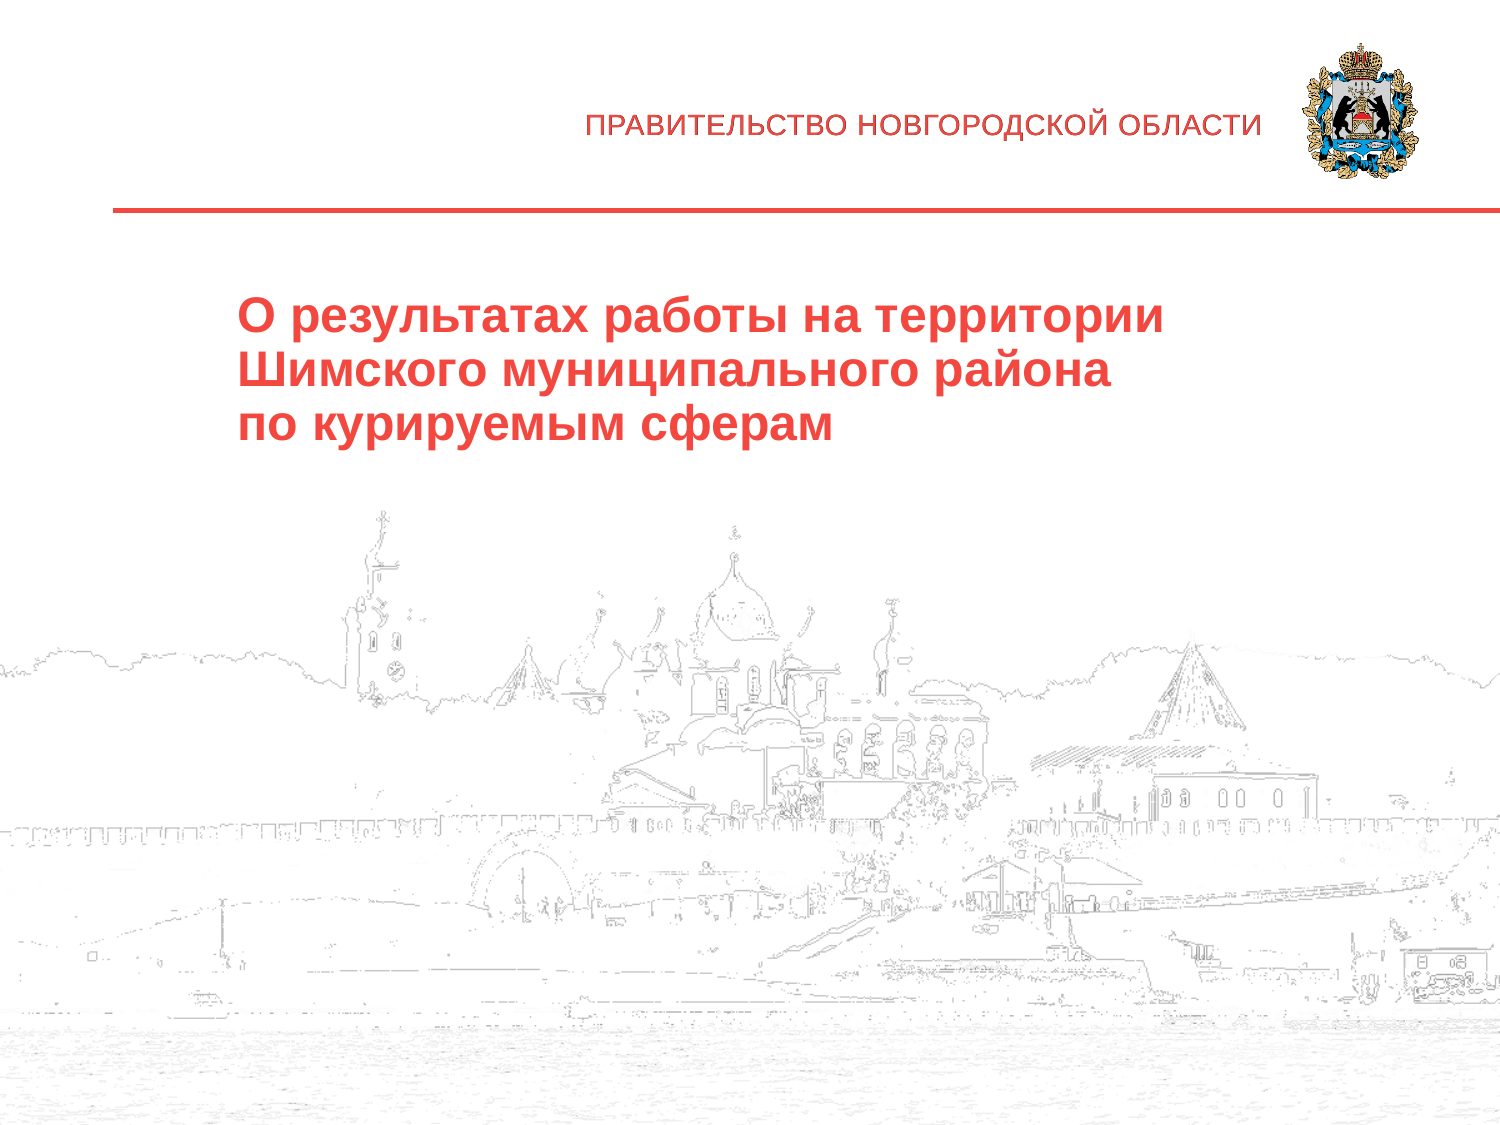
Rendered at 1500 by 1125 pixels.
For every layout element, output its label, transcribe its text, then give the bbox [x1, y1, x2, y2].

picture [0, 437, 1500, 1125]
picture [1302, 43, 1419, 179]
text_box О результатах работы на территории Шимского муниципального района по курируемым сферам [222, 282, 1332, 437]
text_box ПРАВИТЕЛЬСТВО НОВГОРОДСКОЙ ОБЛАСТИ [570, 102, 1302, 147]
